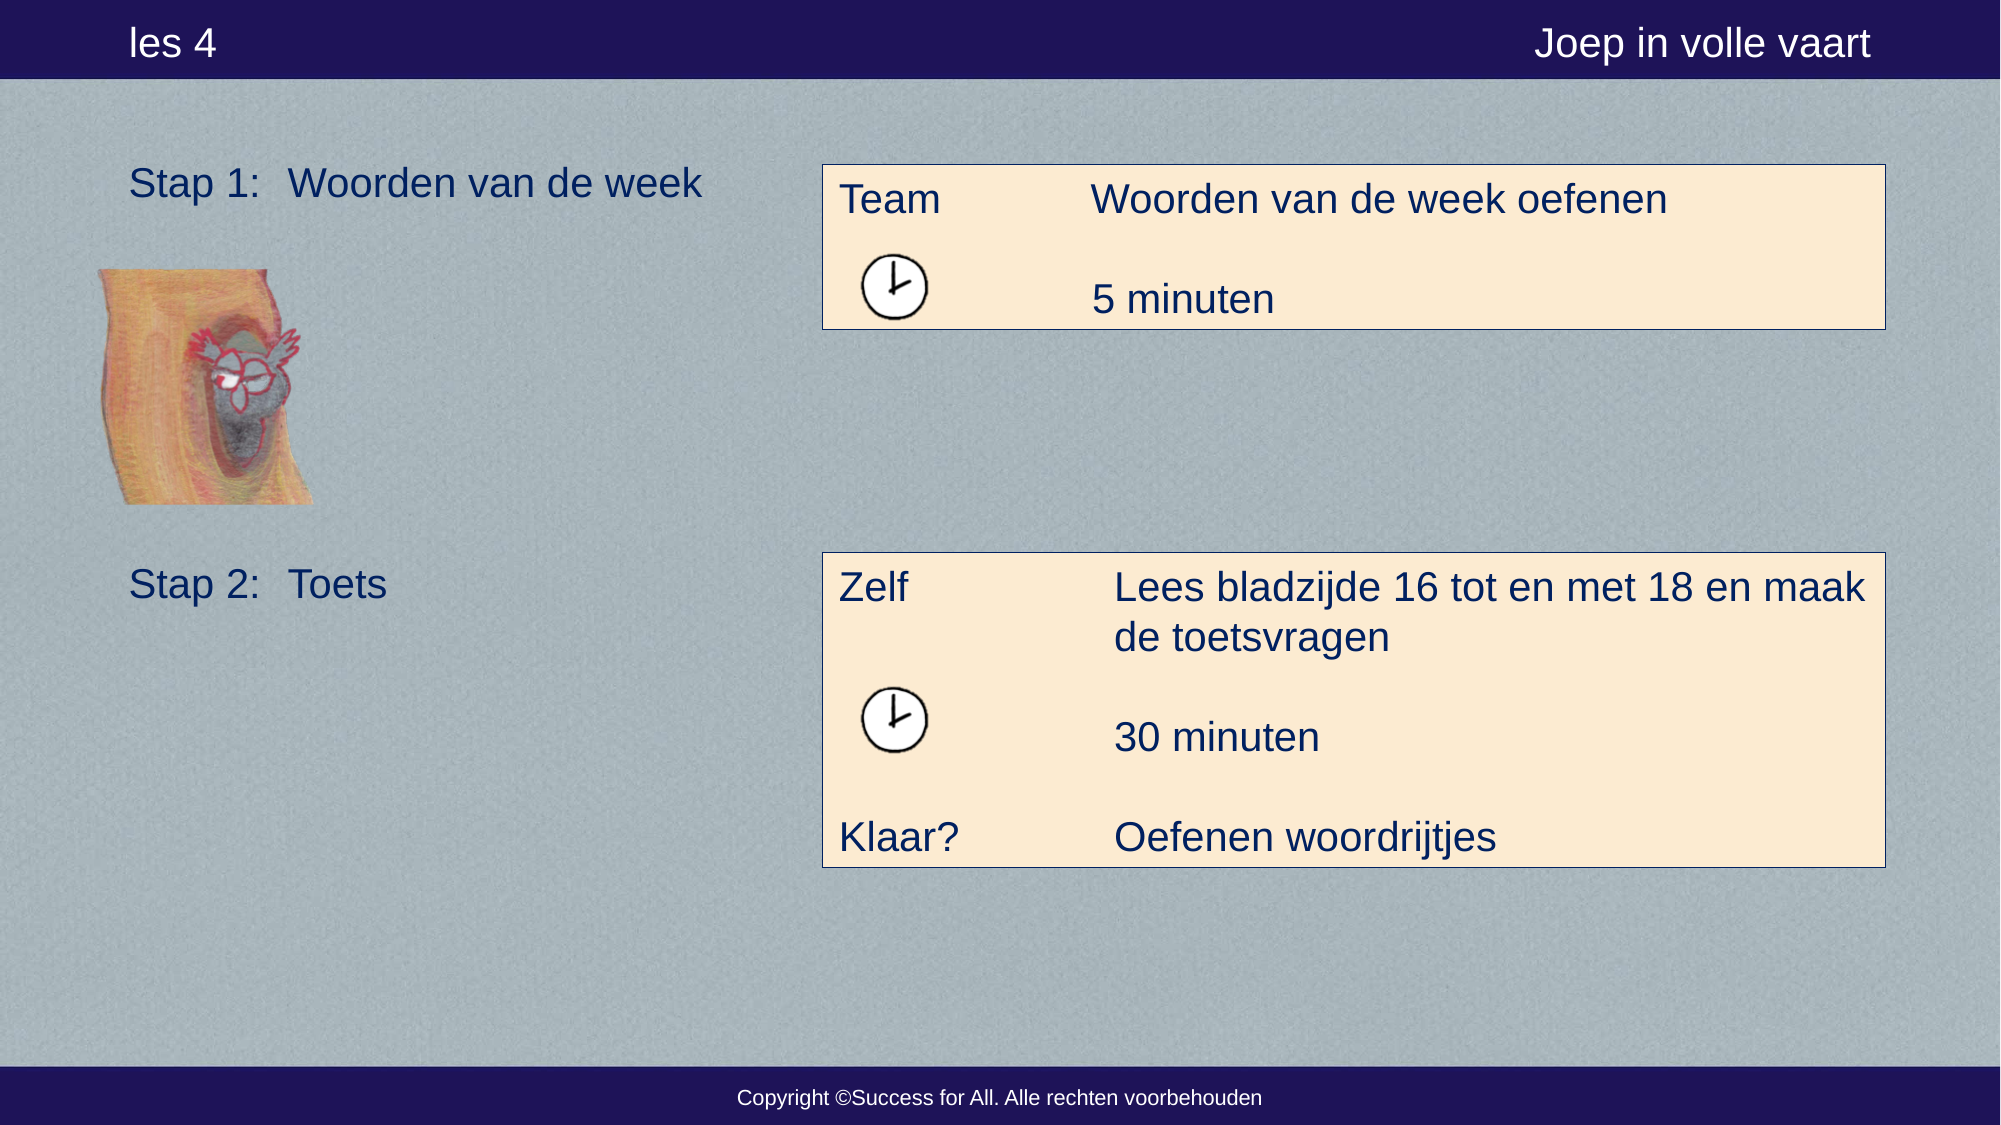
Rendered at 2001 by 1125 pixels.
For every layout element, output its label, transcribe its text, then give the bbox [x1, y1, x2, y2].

text_box Zelf Lees bladzijde 16 tot en met 18 en maak de toetsvragen 30 minuten Klaar? Oefenen woordrijtjes [822, 552, 1886, 868]
picture [0, 0, 2001, 1125]
text_box Copyright ©Success for All. Alle rechten voorbehouden [0, 1076, 2000, 1125]
text_box Team Woorden van de week oefenen 5 minuten [822, 164, 1886, 330]
text_box les 4 [114, 8, 354, 73]
text_box Joep in volle vaart [999, 8, 1886, 73]
text_box Stap 1: Woorden van de week Stap 2: Toets [114, 148, 907, 614]
